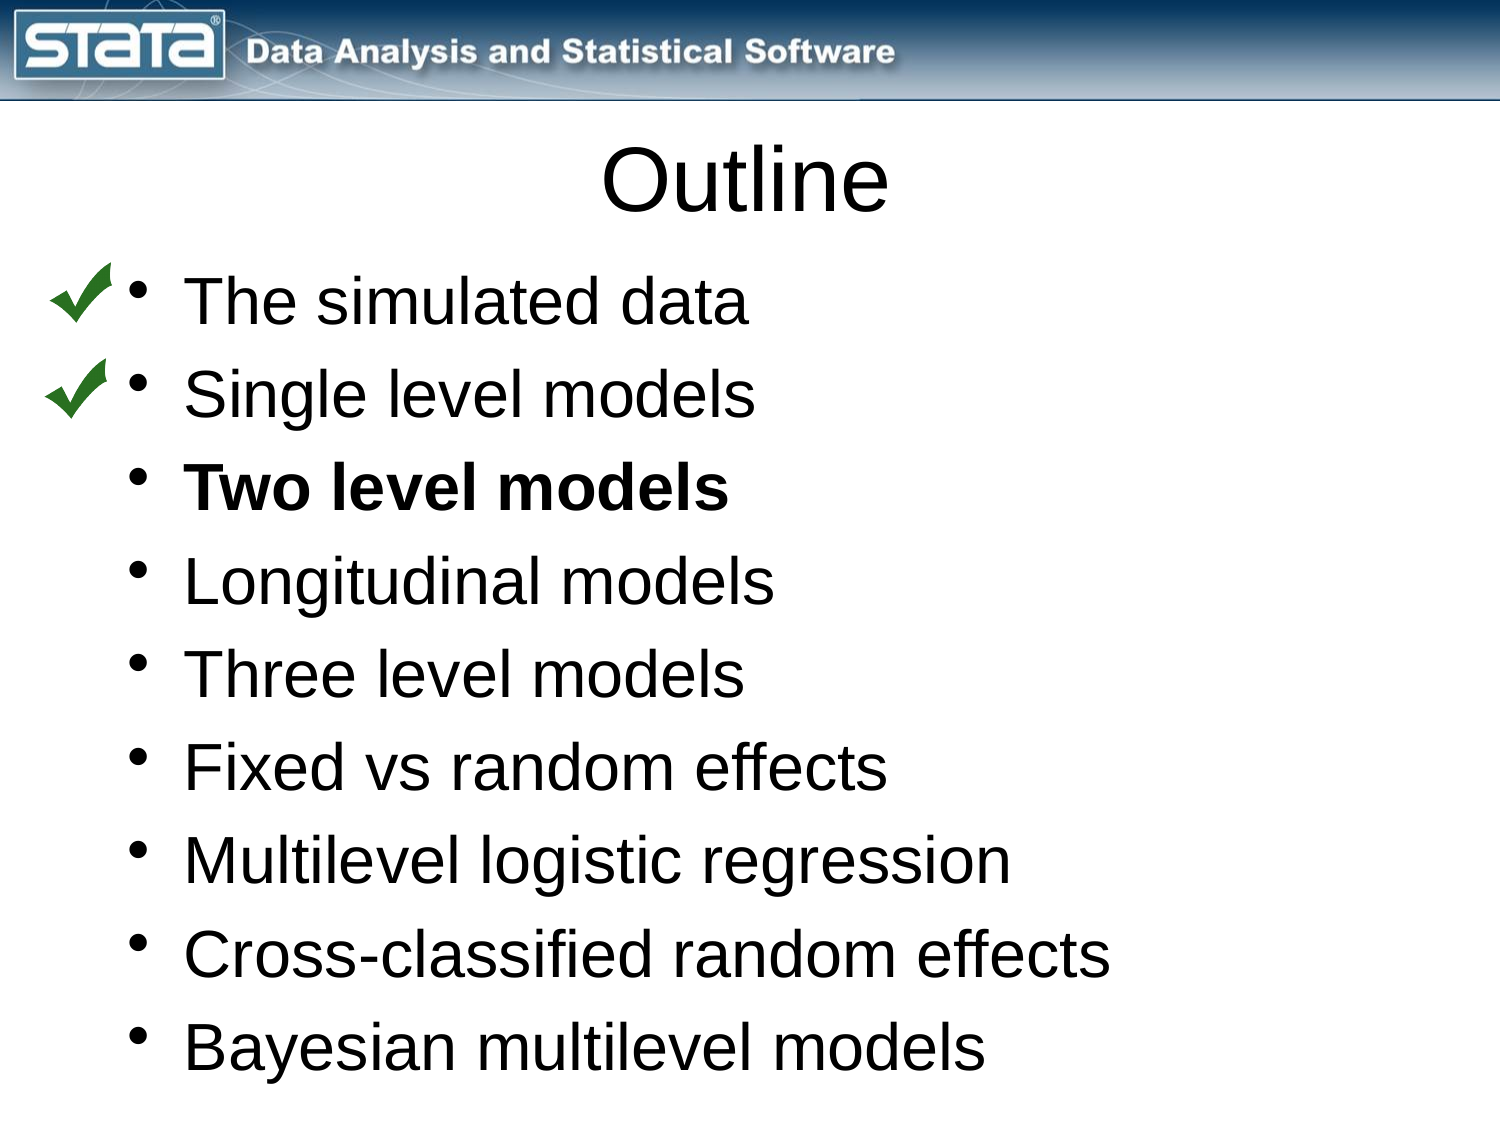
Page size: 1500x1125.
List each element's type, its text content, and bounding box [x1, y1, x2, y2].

picture [0, 0, 1500, 102]
list The simulated data Single level models Two level models Longitudinal models Three level models Fixed vs random effects Multilevel logistic regression Cross-classified random effects Bayesian multilevel models [112, 249, 1456, 1008]
title Outline [70, 109, 1421, 250]
picture [49, 262, 114, 323]
picture [44, 358, 109, 419]
